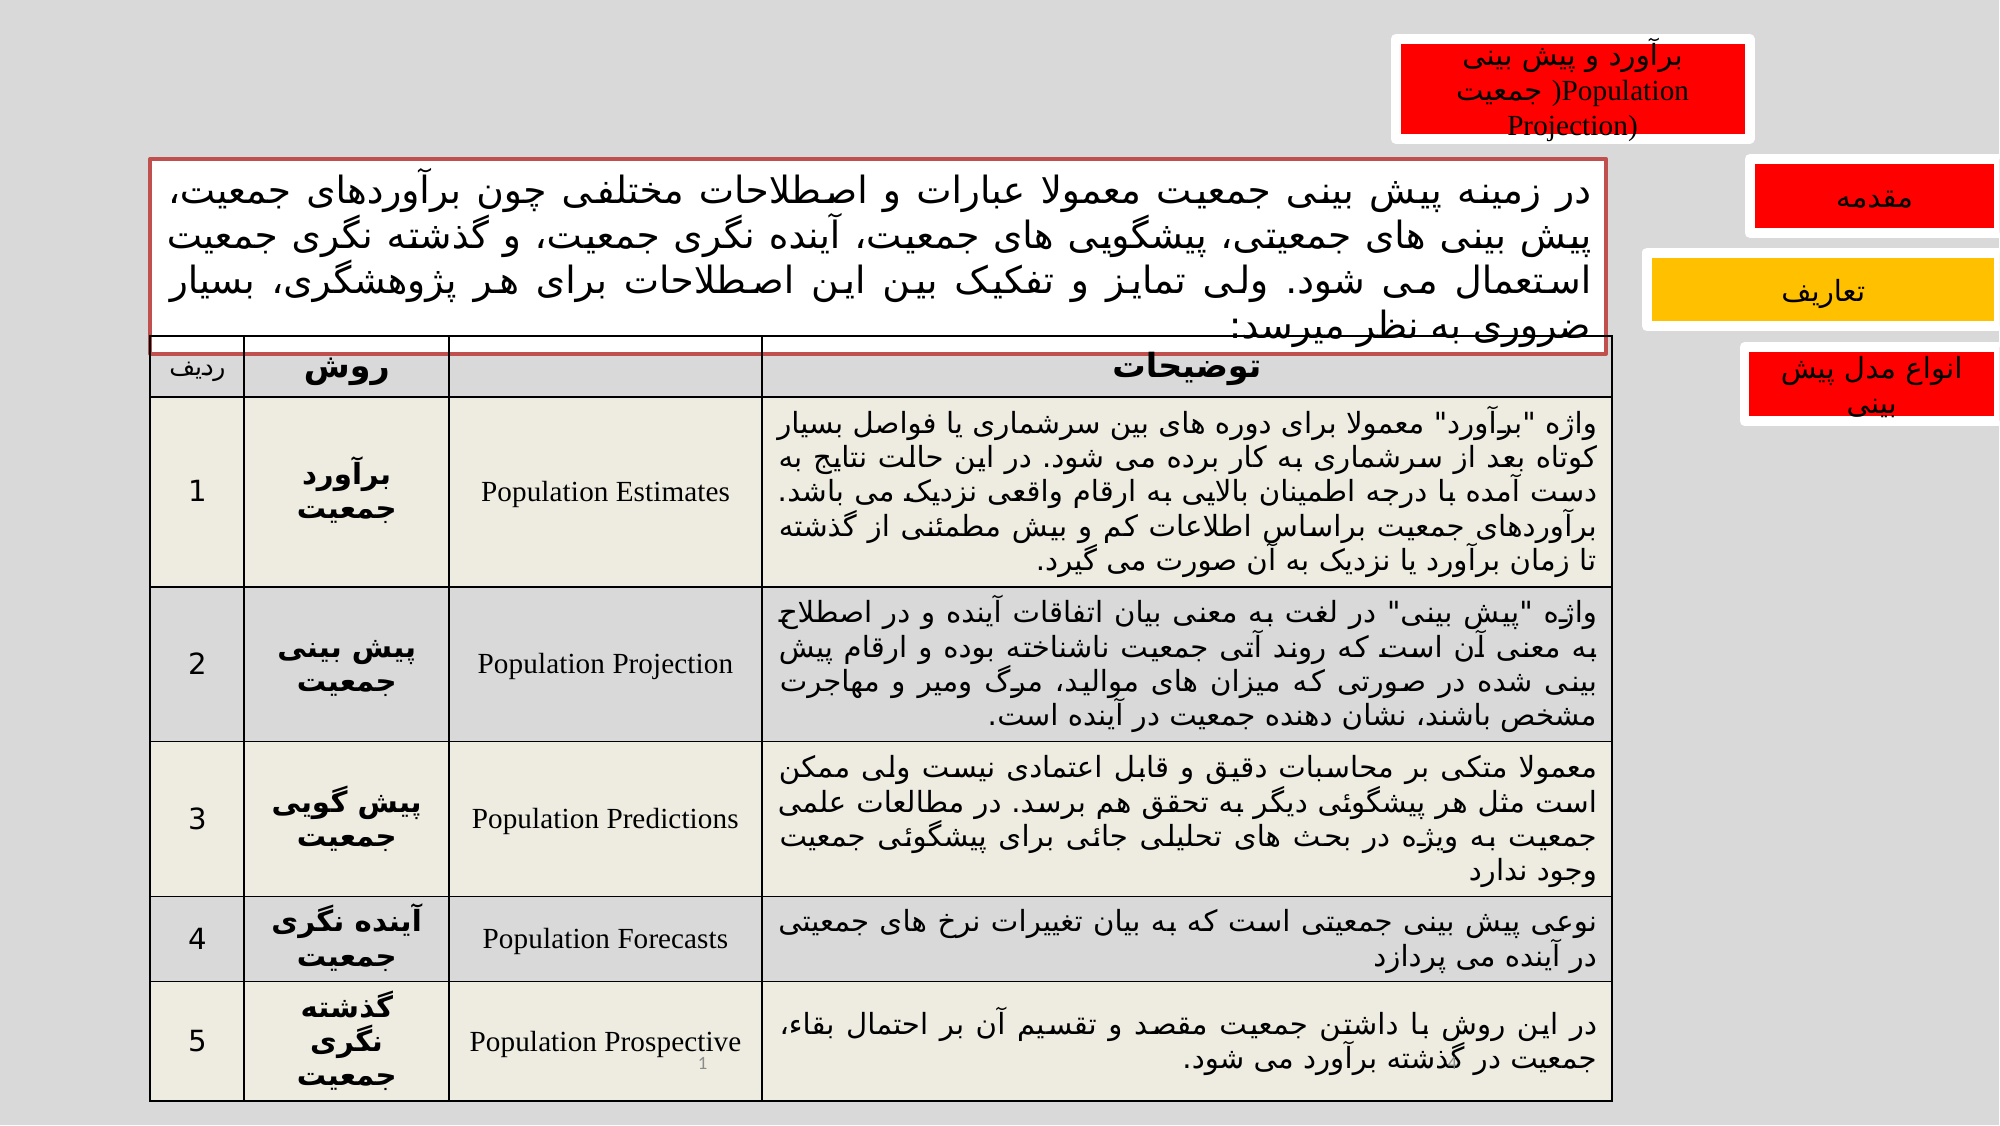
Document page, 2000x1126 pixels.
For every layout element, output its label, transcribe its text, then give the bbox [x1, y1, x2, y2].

table_cell پیش بینی جمعیت [245, 588, 448, 741]
table_cell برآورد جمعیت [245, 398, 448, 586]
table_cell واژه "پیش بینی" در لغت به معنی بیان اتفاقات آینده و در اصطلاح به معنی آن است که روند آتی جمعیت ناشناخته بوده و ارقام پیش بینی شده در صورتی که میزان های موالید، مرگ ومیر و مهاجرت مشخص باشند، نشان دهنده جمعیت در آینده است. [763, 588, 1611, 741]
text_box در زمینه پیش بینی جمعیت معمولا عبارات و اصطلاحات مختلفی چون برآوردهای جمعیت، پیش بینی های جمعیتی، پیشگویی های جمعیت، آینده نگری جمعیت، و گذشته نگری جمعیت استعمال می شود. ولی تمایز و تفکیک بین این اصطلاحات برای هر پژوهشگری، بسیار ضروری به نظر میرسد: [148, 157, 1608, 356]
table_cell آینده نگری جمعیت [245, 897, 448, 981]
table_cell Population Predictions [450, 742, 761, 896]
table_cell 4 [151, 897, 243, 981]
table_cell 5 [151, 982, 243, 1100]
table_cell Population Estimates [450, 398, 761, 586]
table_cell نوعی پیش بینی جمعیتی است که به بیان تغییرات نرخ های جمعیتی در آینده می پردازد [763, 897, 1611, 981]
text_box برآورد و پیش بینی جمعیت )Population Projection) [1394, 37, 1752, 141]
table_cell 2 [151, 588, 243, 741]
text_box انواع مدل پیش بینی [1742, 345, 2000, 423]
table_cell در این روش با داشتن جمعیت مقصد و تقسیم آن بر احتمال بقاء، جمعیت در گذشته برآورد می شود. [763, 982, 1611, 1100]
slide_number 4 [1432, 1042, 1900, 1103]
table_header ردیف [151, 337, 243, 396]
table_cell Population Projection [450, 588, 761, 741]
table_cell Population Forecasts [450, 897, 761, 981]
table_header روش [245, 337, 448, 396]
footer 1 [683, 1042, 1317, 1103]
table_header [450, 337, 761, 396]
table_header توضیحات [763, 337, 1611, 396]
text_box تعاریف [1645, 250, 2000, 328]
table_cell 1 [151, 398, 243, 586]
text_box مقدمه [1748, 157, 2000, 235]
table_cell معمولا متکی بر محاسبات دقیق و قابل اعتمادی نیست ولی ممکن است مثل هر پیشگوئی دیگر به تحقق هم برسد. در مطالعات علمی جمعیت به ویژه در بحث های تحلیلی جائی برای پیشگوئی جمعیت وجود ندارد [763, 742, 1611, 896]
table_cell 3 [151, 742, 243, 896]
table_cell Population Prospective [450, 982, 761, 1100]
table_cell پیش گویی جمعیت [245, 742, 448, 896]
table_cell گذشته نگری جمعیت [245, 982, 448, 1100]
table_cell واژه "برآورد" معمولا برای دوره های بین سرشماری یا فواصل بسیار کوتاه بعد از سرشماری به کار برده می شود. در این حالت نتایج به دست آمده با درجه اطمینان بالایی به ارقام واقعی نزدیک می باشد. برآوردهای جمعیت براساس اطلاعات کم و بیش مطمئنی از گذشته تا زمان برآورد یا نزدیک به آن صورت می گیرد. [763, 398, 1611, 586]
